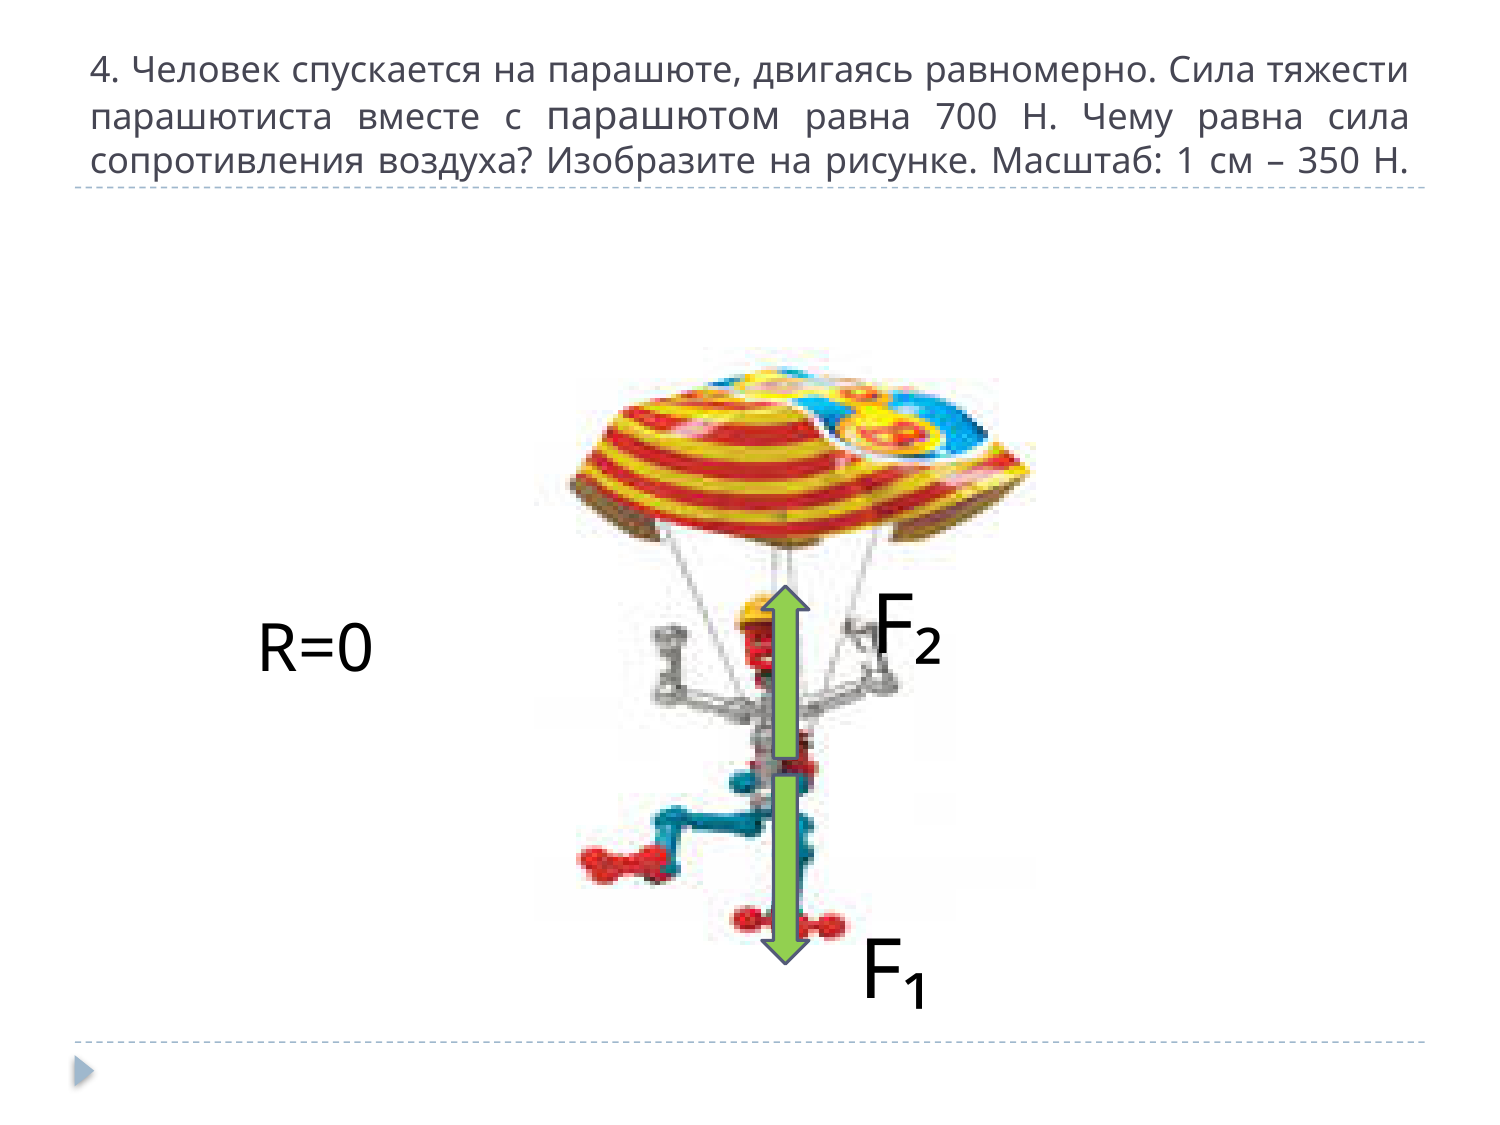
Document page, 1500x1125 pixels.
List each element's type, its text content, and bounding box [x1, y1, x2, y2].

title 4. Человек спускается на парашюте, двигаясь равномерно. Сила тяжести парашютиста вместе с парашютом равна 700 Н. Чему равна сила сопротивления воздуха? Изобразите на рисунке. Масштаб: 1 см – 350 Н. [75, 24, 1425, 232]
text_box [776, 957, 795, 966]
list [534, 346, 1037, 945]
text_box F₁ [844, 957, 958, 1023]
text_box R=0 [242, 597, 408, 693]
